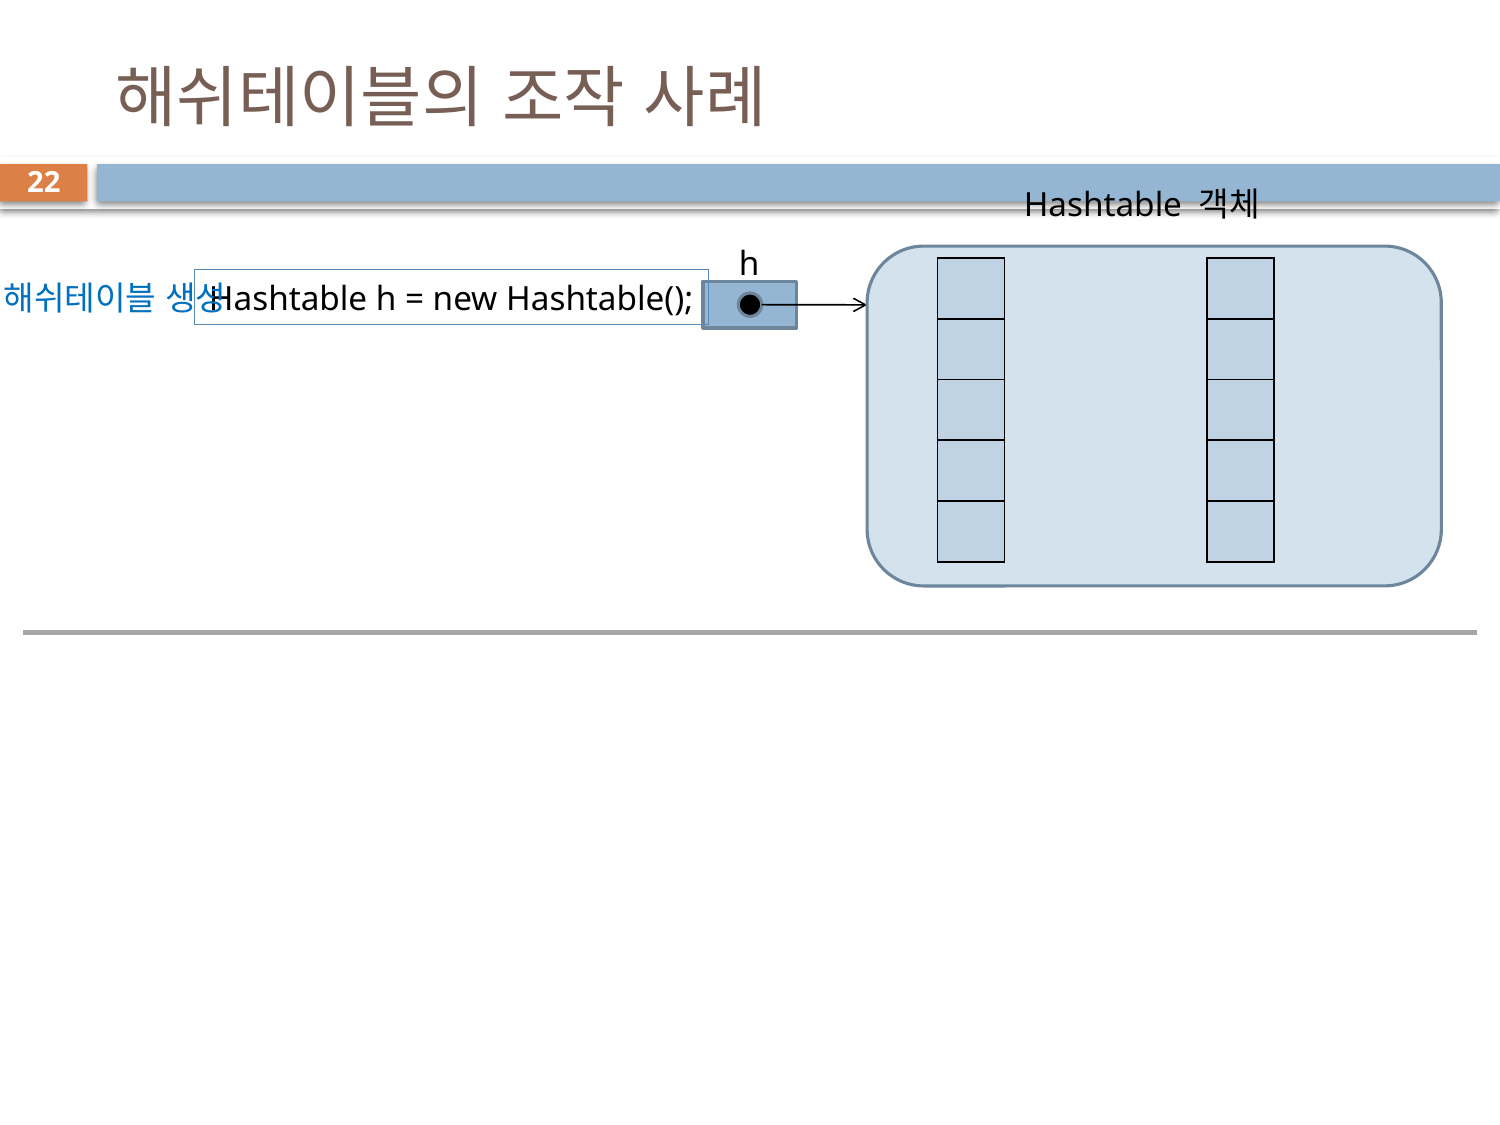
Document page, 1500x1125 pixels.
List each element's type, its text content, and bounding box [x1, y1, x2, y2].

text_box Hashtable h = new Hashtable(); [242, 269, 709, 325]
table_header [938, 259, 1004, 318]
text_box Hashtable 객체 [1009, 175, 1275, 231]
text_box [736, 291, 764, 318]
table_cell [1208, 380, 1273, 439]
text_box [701, 280, 798, 330]
table_cell [1208, 441, 1273, 500]
text_box h [724, 234, 775, 289]
text_box [865, 244, 1443, 588]
slide_number 22 [0, 162, 88, 203]
table_header [1208, 259, 1273, 318]
title 해쉬테이블의 조작 사례 [100, 37, 1438, 153]
table_cell [1208, 502, 1273, 561]
table_cell [938, 441, 1004, 500]
table_cell [938, 320, 1004, 379]
table_cell [1208, 320, 1273, 379]
text_box 해쉬테이블 생성 [0, 269, 242, 325]
table_cell [938, 380, 1004, 439]
table_cell [938, 502, 1004, 561]
